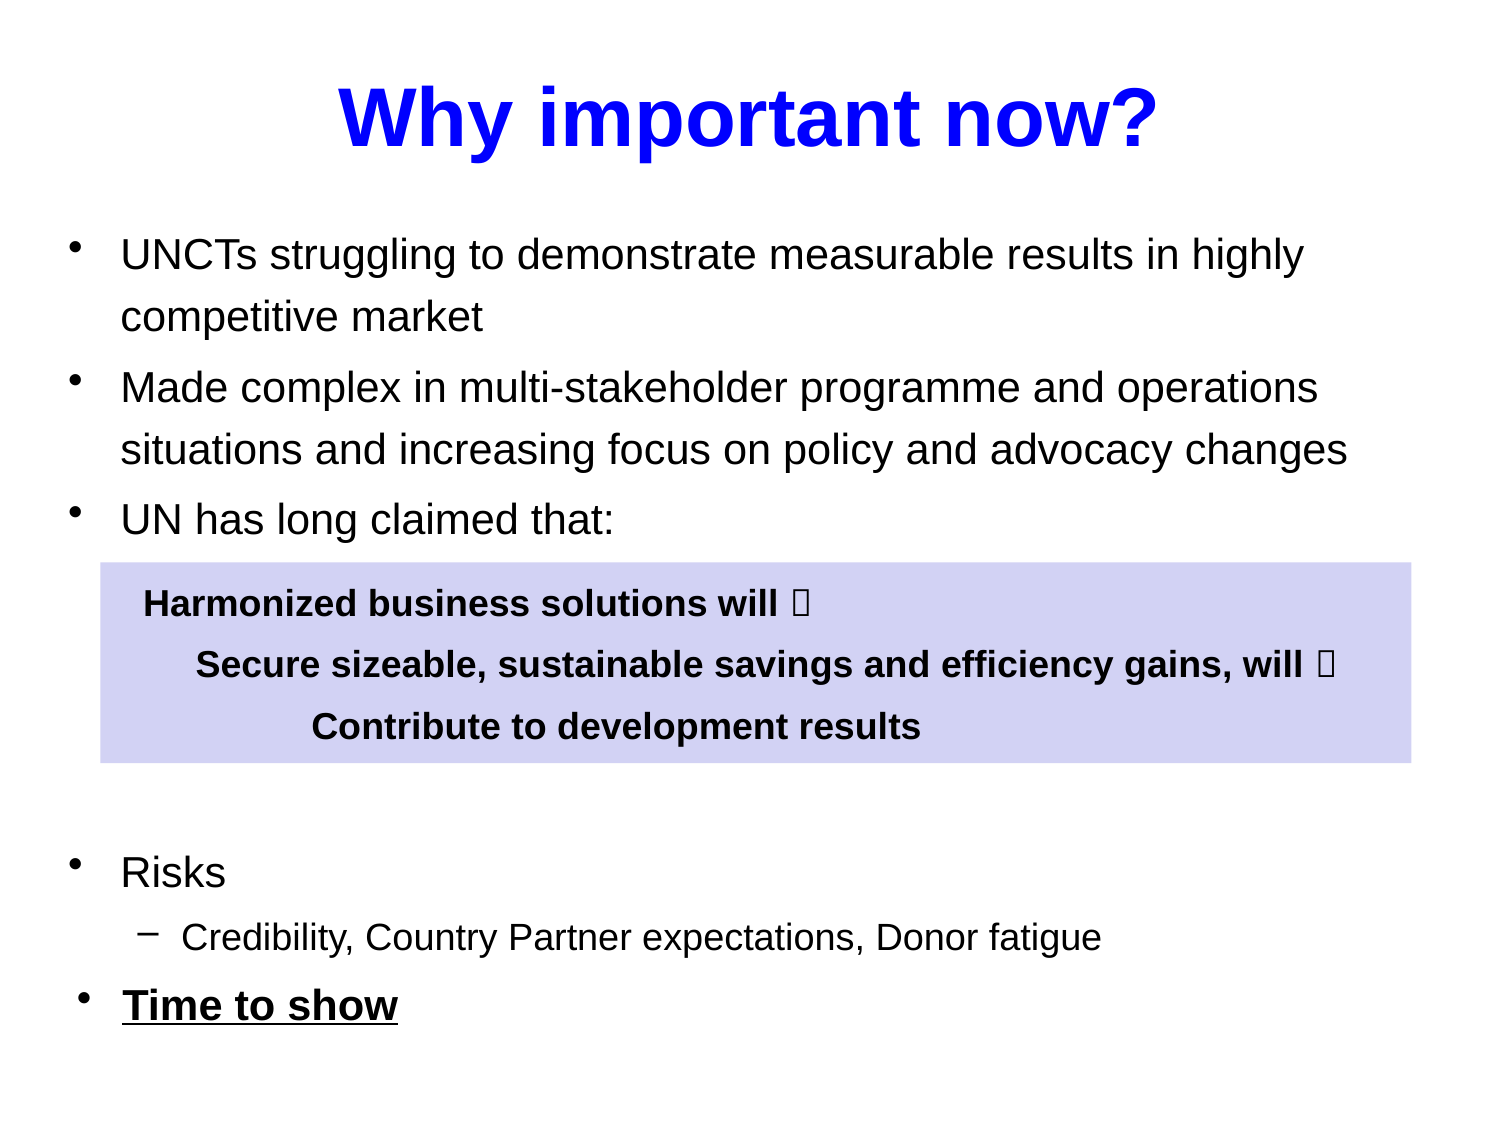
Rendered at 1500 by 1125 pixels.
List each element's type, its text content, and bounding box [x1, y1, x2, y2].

title Why important now? [112, 19, 1388, 207]
list UNCTs struggling to demonstrate measurable results in highly competitive market Made complex in multi-stakeholder programme and operations situations and increasing focus on policy and advocacy changes UN has long claimed that: Risks Credibility, Country Partner expectations, Donor fatigue Time to show [53, 208, 1448, 1047]
text_box Harmonized business solutions will  Secure sizeable, sustainable savings and efficiency gains, will  Contribute to development results [100, 562, 1412, 764]
